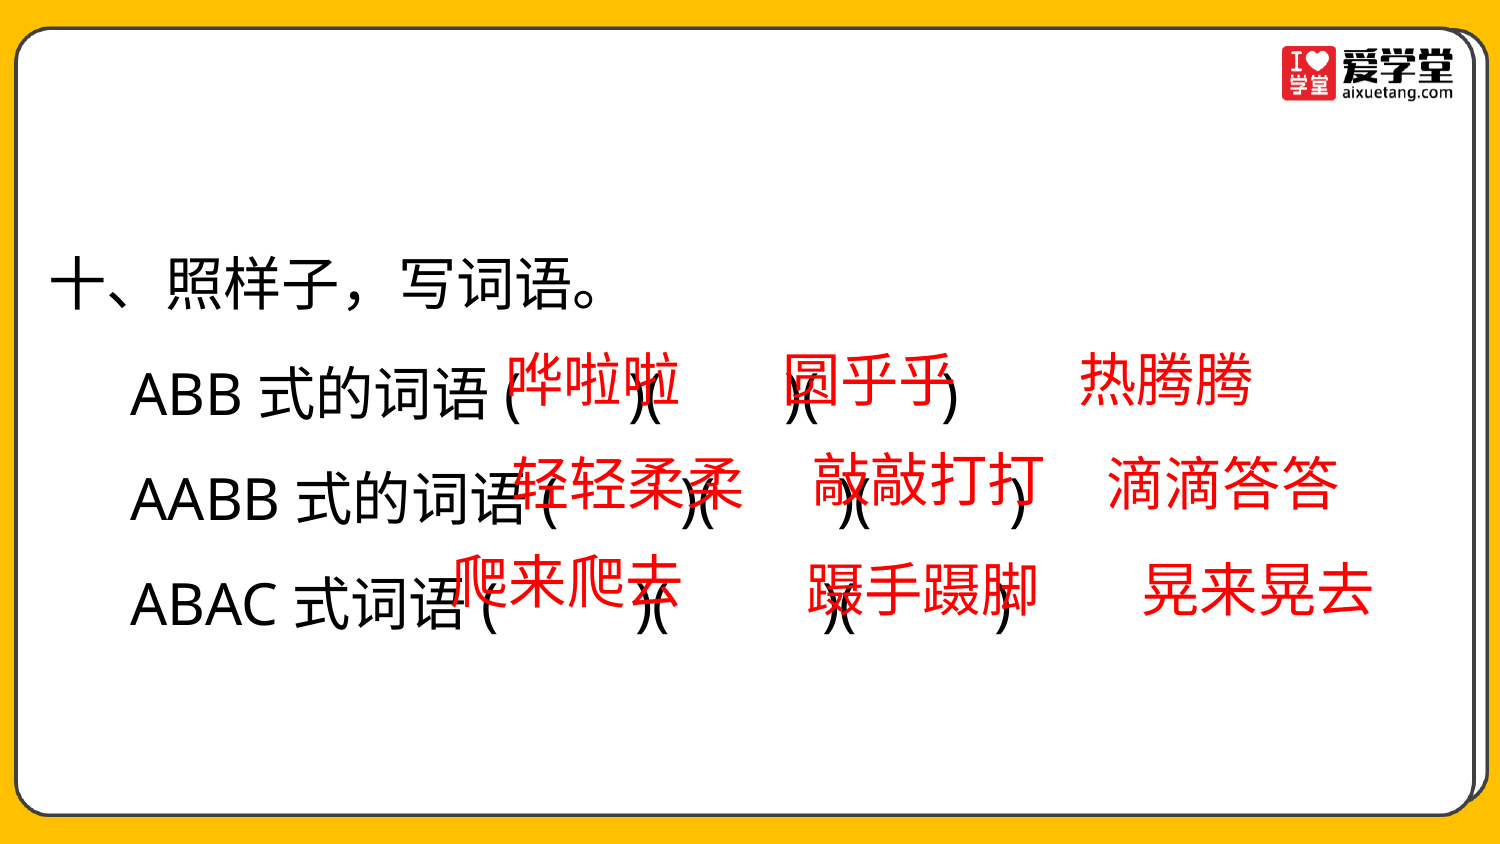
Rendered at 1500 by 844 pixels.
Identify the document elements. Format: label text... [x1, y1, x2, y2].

text_box 热腾腾 [1064, 335, 1269, 421]
text_box 蹑手蹑脚 [791, 546, 1055, 631]
text_box 晃来晃去 [1126, 546, 1390, 631]
text_box 爬来爬去 [435, 537, 699, 623]
text_box 圆乎乎 [767, 335, 973, 421]
text_box ABB式的词语( )( )( ) AABB式的词语( )( )( ) ABAC式词语( )( )( ) [115, 315, 1500, 645]
text_box 哗啦啦 [490, 335, 696, 421]
text_box 敲敲打打 [797, 435, 1061, 521]
text_box 轻轻柔柔 [496, 440, 760, 525]
picture [0, 0, 1500, 844]
text_box 滴滴答答 [1091, 440, 1355, 525]
text_box 十、照样子，写词语。 [34, 204, 863, 325]
